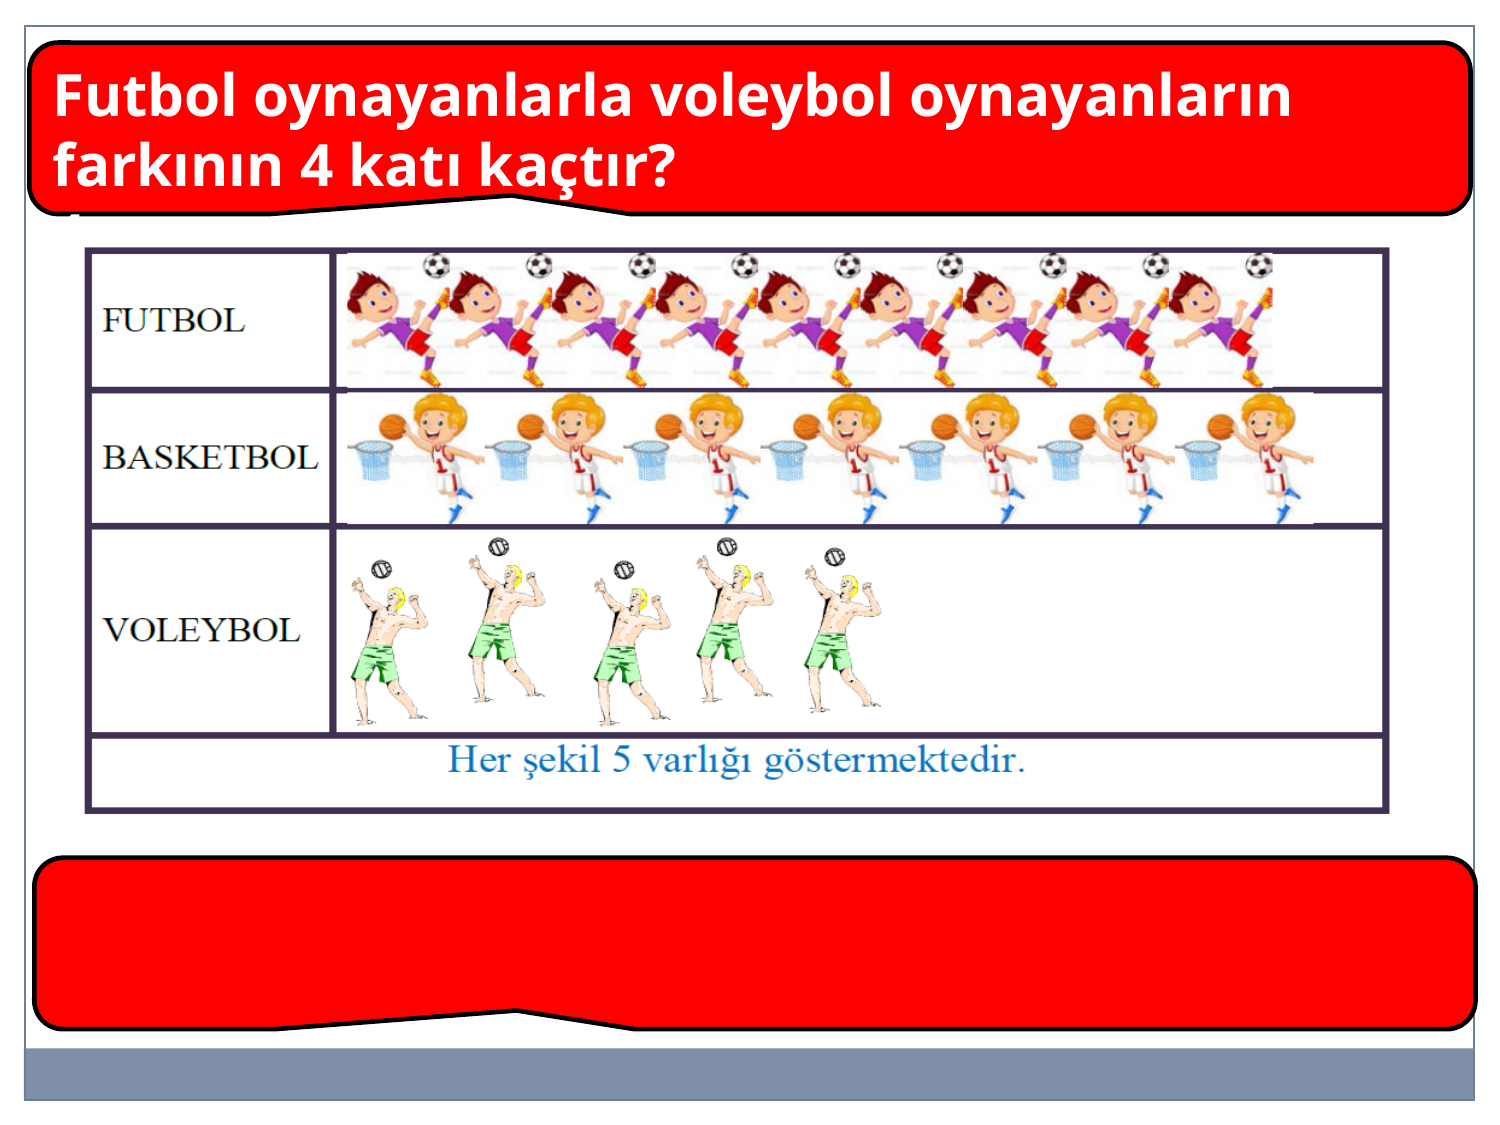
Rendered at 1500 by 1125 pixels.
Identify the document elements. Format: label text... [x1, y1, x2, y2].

text_box [34, 857, 1476, 1030]
text_box Futbol oynayanlarla voleybol oynayanların farkının 4 katı kaçtır? 4- [29, 42, 1471, 215]
picture [80, 243, 1405, 825]
